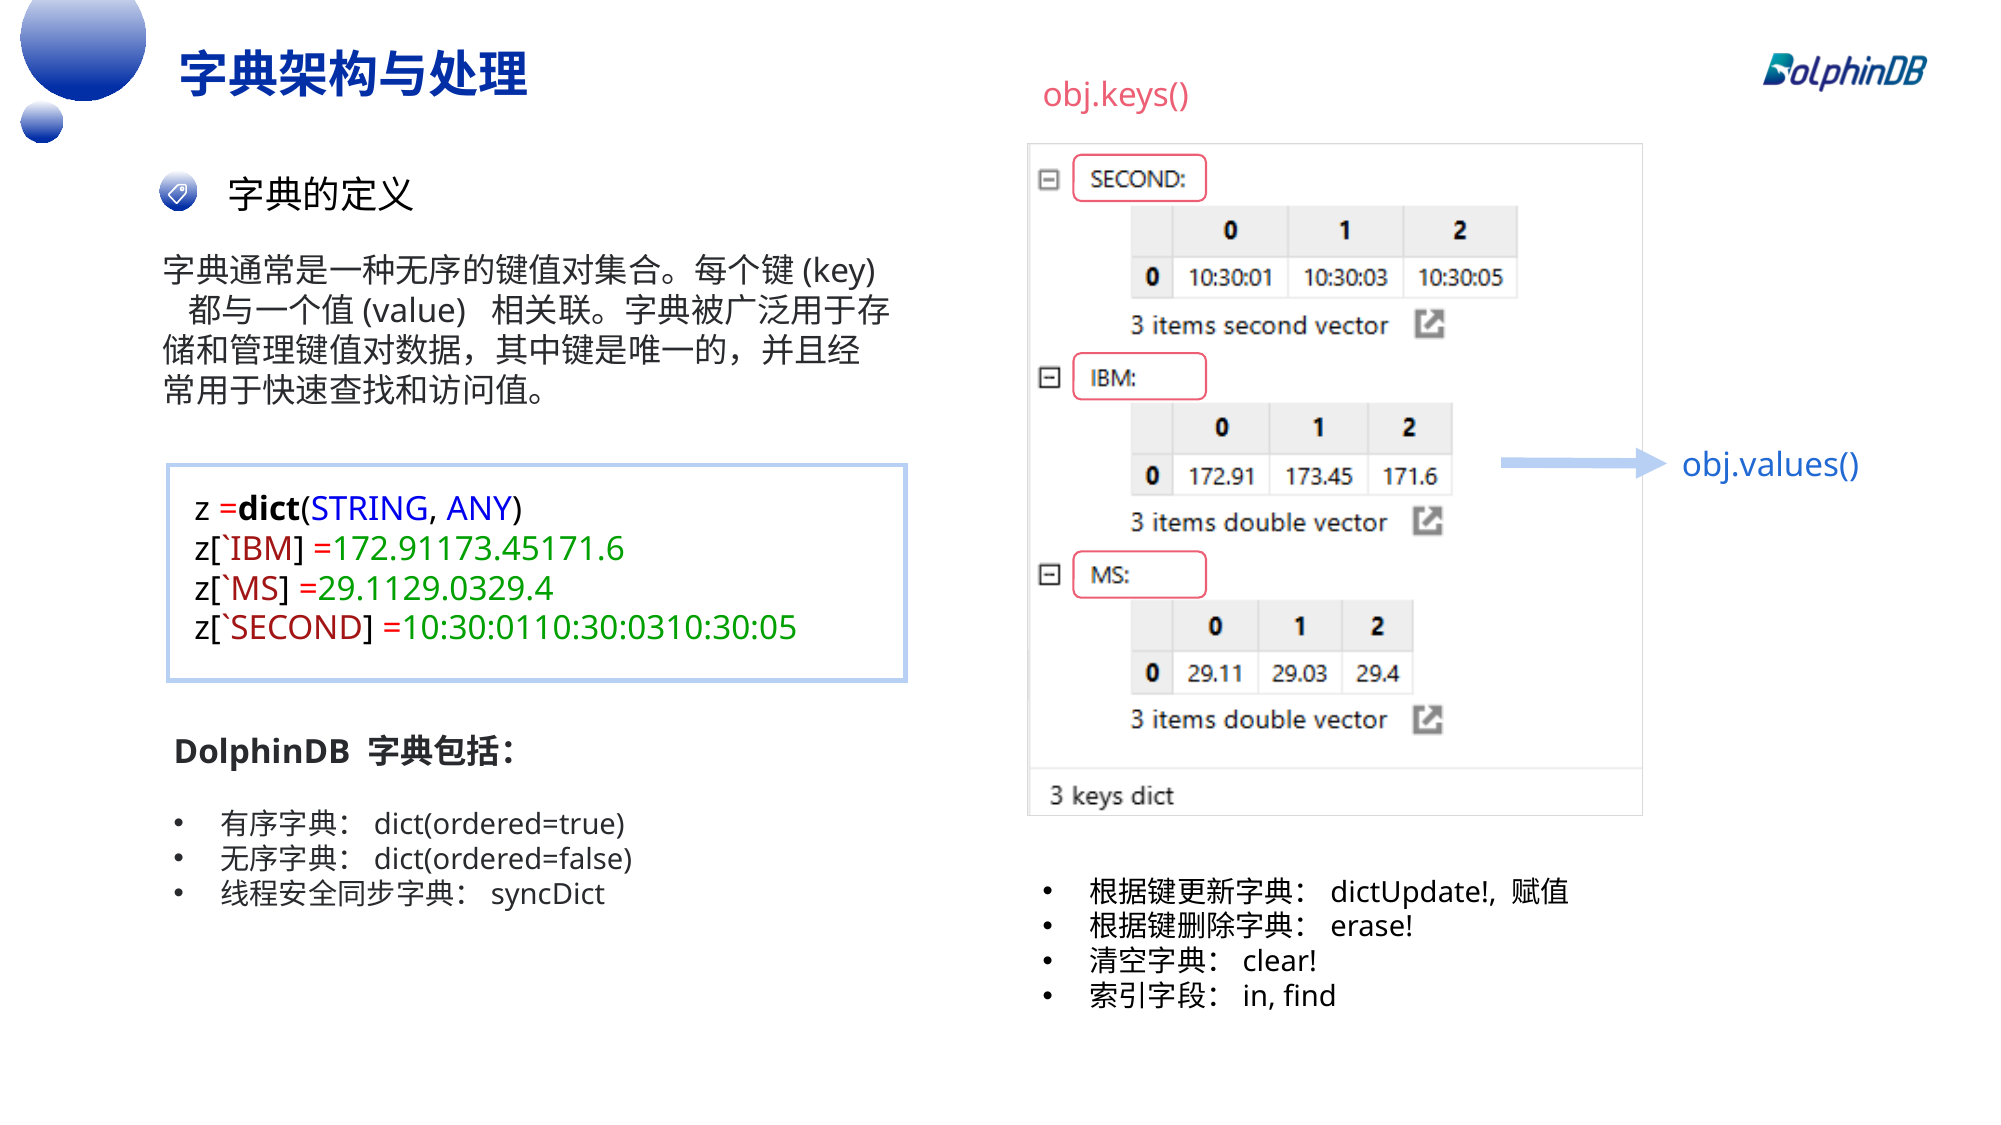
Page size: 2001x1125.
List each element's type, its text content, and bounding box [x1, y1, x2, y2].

text_box obj.values() [1667, 436, 1881, 491]
text_box [19, 0, 147, 102]
text_box [19, 99, 64, 144]
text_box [159, 170, 197, 211]
text_box 根据键更新字典：dictUpdate!, 赋值 根据键删除字典：erase! 清空字典：clear! 索引字段：in, find [1027, 865, 1695, 1021]
picture [1027, 143, 1643, 816]
text_box 字典的定义 [213, 163, 880, 224]
text_box 字典架构与处理 [163, 35, 808, 110]
text_box DolphinDB 字典包括： 有序字典：dict(ordered=true) 无序字典：dict(ordered=false) 线程安全同步字典：syncDict [159, 722, 993, 918]
text_box 字典通常是一种无序的键值对集合。每个键(key) 都与一个值(value) 相关联。字典被广泛用于存储和管理键值对数据，其中键是唯一的，并且经常用于快速查找和访问值。 [148, 241, 906, 417]
text_box [167, 464, 907, 682]
picture [1755, 47, 1929, 93]
text_box obj.keys() [1027, 65, 1242, 121]
